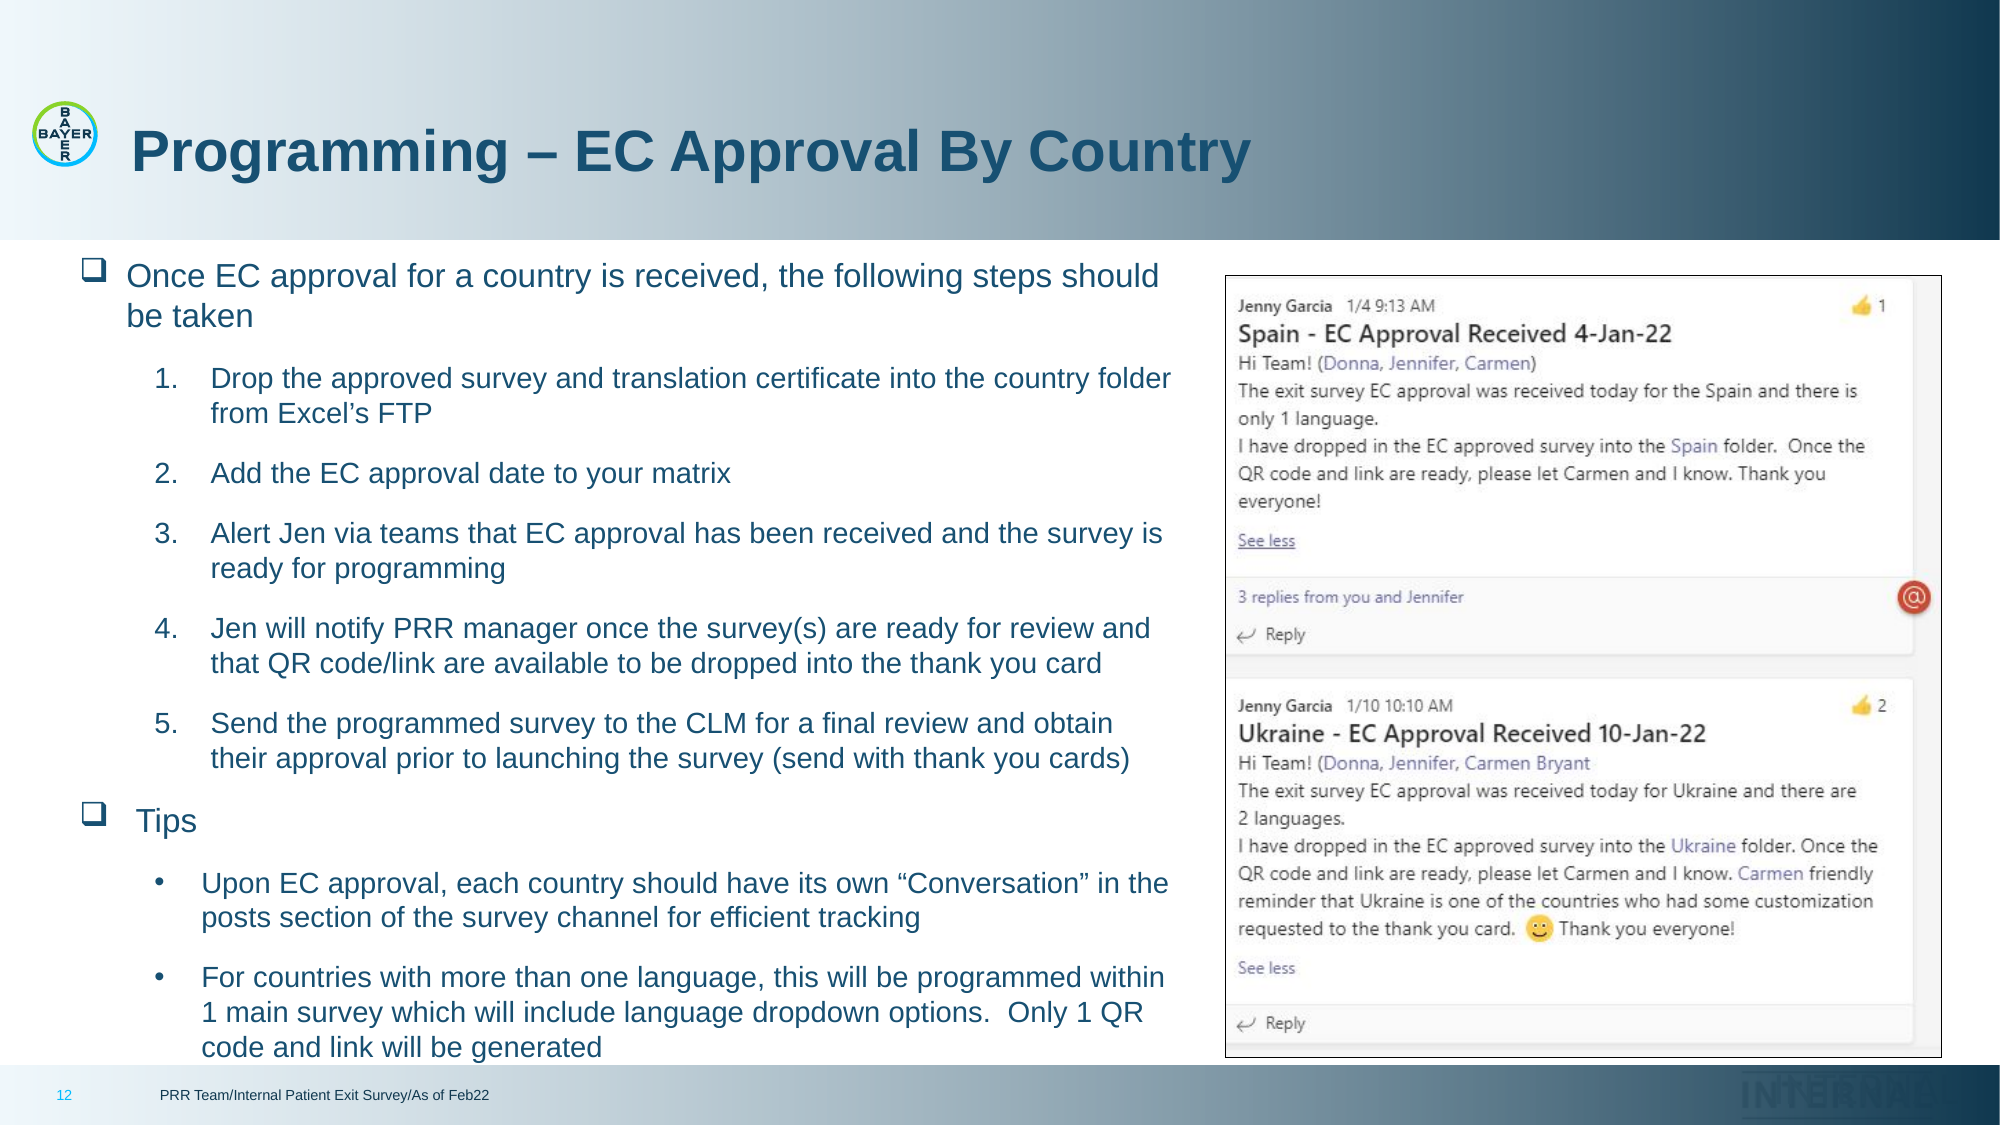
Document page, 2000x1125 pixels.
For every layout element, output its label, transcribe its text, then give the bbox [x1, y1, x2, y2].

slide_number 12 [32, 1085, 97, 1104]
title Programming – EC Approval By Country [131, 43, 1898, 184]
picture [1225, 274, 1942, 1058]
picture [64, 105, 82, 112]
footer PRR Team/Internal Patient Exit Survey/As of Feb22 [159, 1085, 1578, 1104]
text_box Once EC approval for a country is received, the following steps should be taken Drop the approved survey and translation certificate into the country folder from Excel’s FTP Add the EC approval date to your matrix Alert Jen via teams that EC approval has been received and the survey is ready for programming Jen will notify PRR manager once the survey(s) are ready for review and that QR code/link are available to be dropped into the thank you card Send the programmed survey to the CLM for a final review and obtain their approval prior to launching the survey (send with thank you cards) Tips Upon EC approval, each country should have its own “Conversation” in the posts section of the survey channel for efficient tracking For countries with more than one language, this will be programmed within 1 main survey which will include language dropdown options. Only 1 QR code and link will be generated [64, 246, 1194, 1072]
